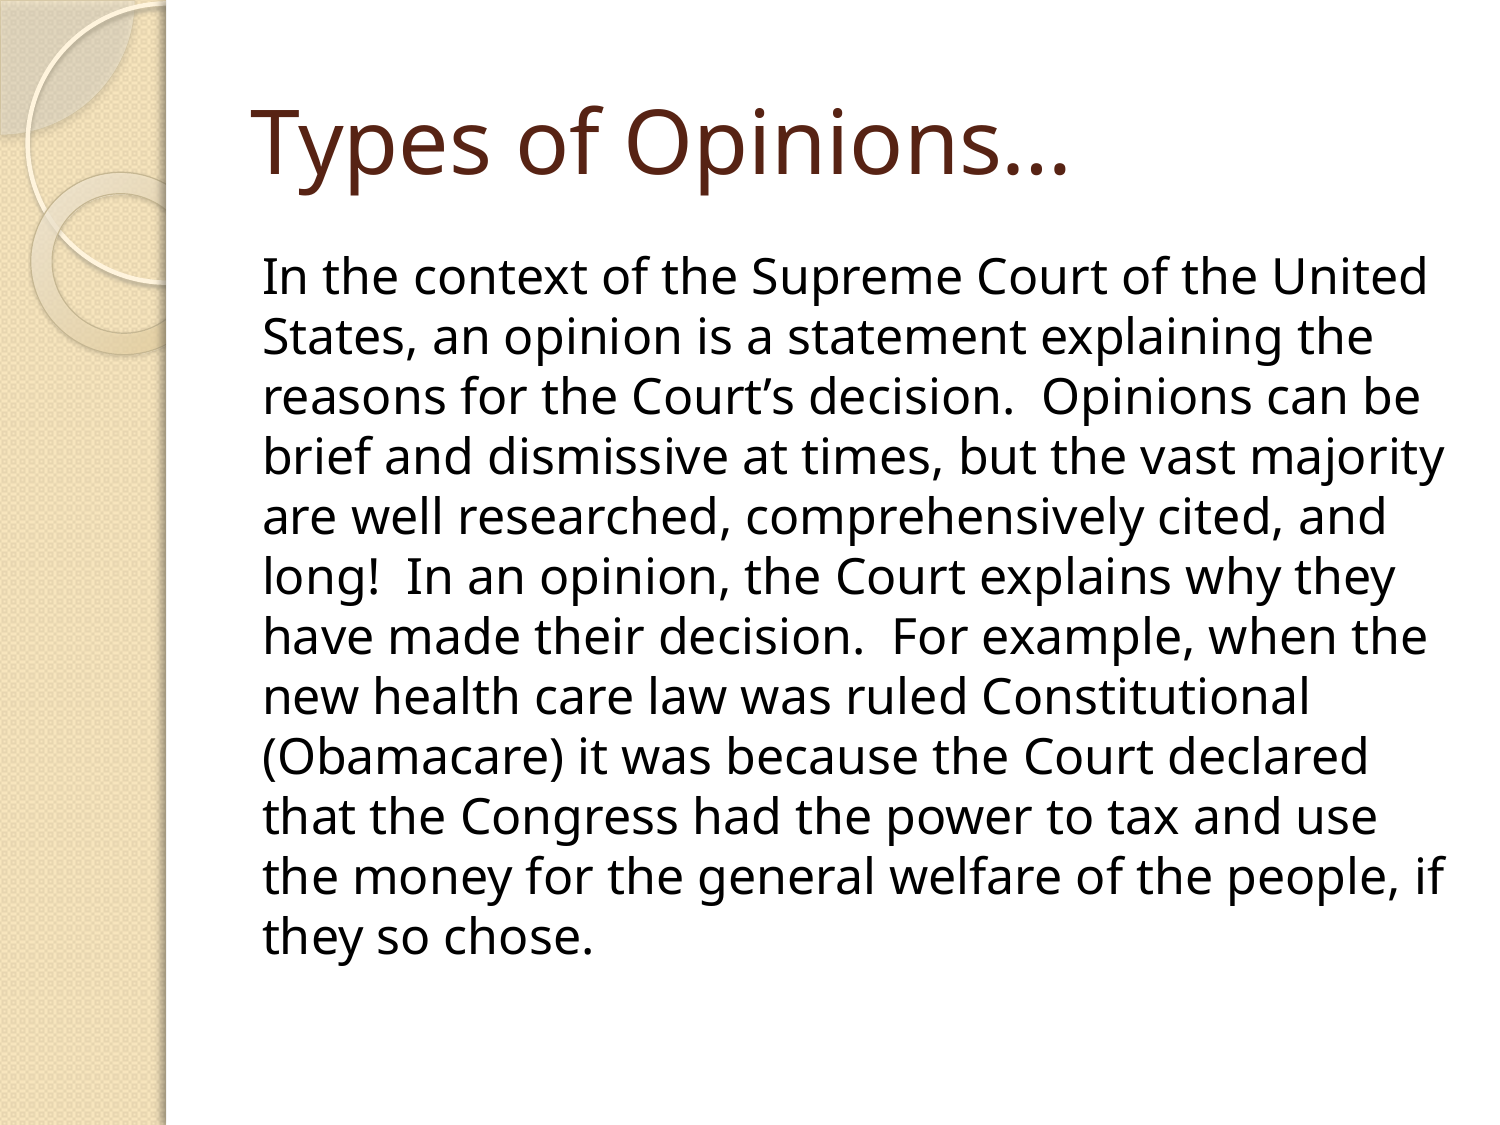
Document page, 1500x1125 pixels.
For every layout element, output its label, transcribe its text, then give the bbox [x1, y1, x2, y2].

list In the context of the Supreme Court of the United States, an opinion is a statement explaining the reasons for the Court’s decision. Opinions can be brief and dismissive at times, but the vast majority are well researched, comprehensively cited, and long! In an opinion, the Court explains why they have made their decision. For example, when the new health care law was ruled Constitutional (Obamacare) it was because the Court declared that the Congress had the power to tax and use the money for the general welfare of the people, if they so chose. [235, 237, 1466, 1025]
title Types of Opinions… [235, 45, 1466, 233]
